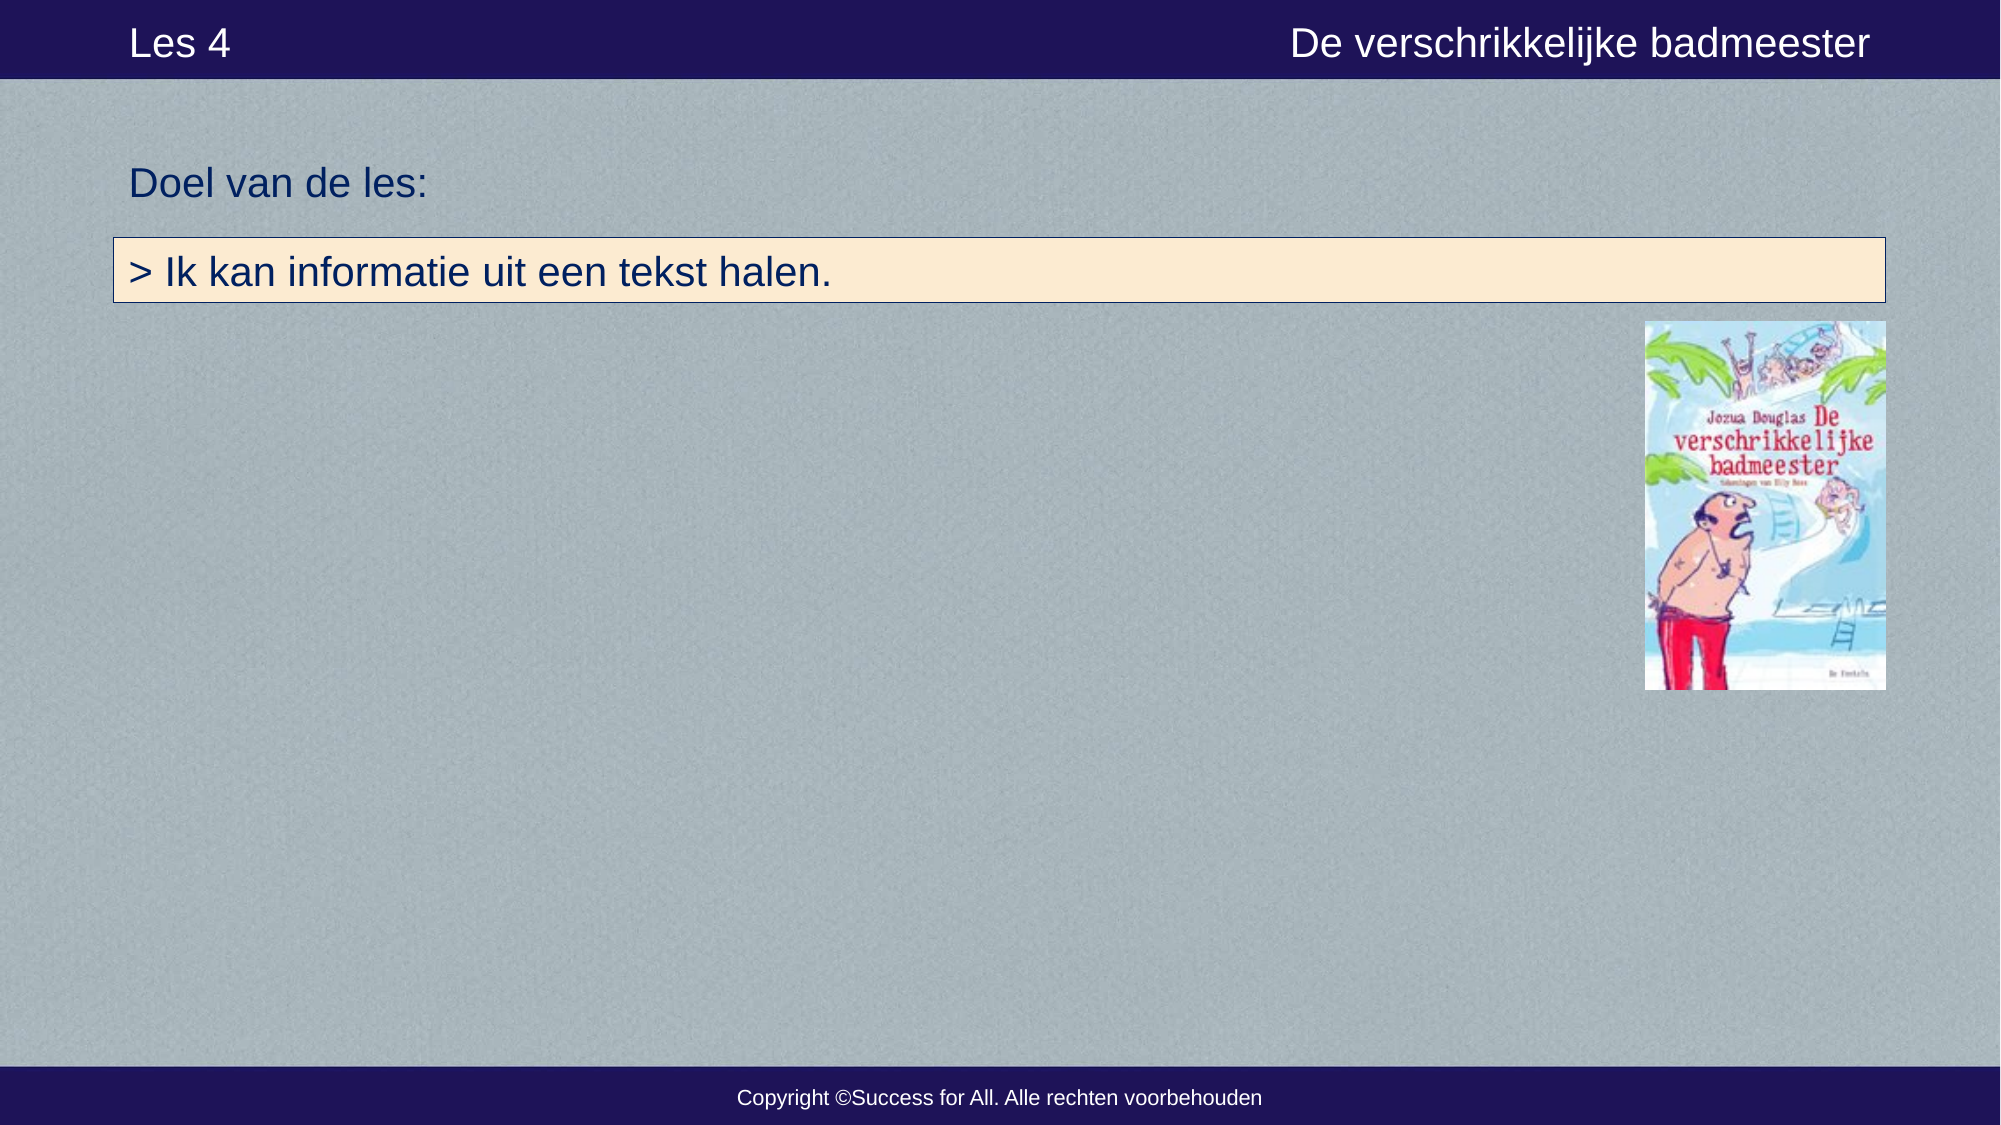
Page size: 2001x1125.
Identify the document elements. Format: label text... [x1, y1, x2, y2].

text_box De verschrikkelijke badmeester [999, 8, 1886, 73]
text_box Doel van de les: [113, 148, 1635, 214]
text_box > Ik kan informatie uit een tekst halen. [113, 237, 1886, 303]
text_box Copyright ©Success for All. Alle rechten voorbehouden [0, 1076, 2000, 1125]
text_box Les 4 [114, 8, 354, 73]
picture [0, 0, 2001, 1125]
